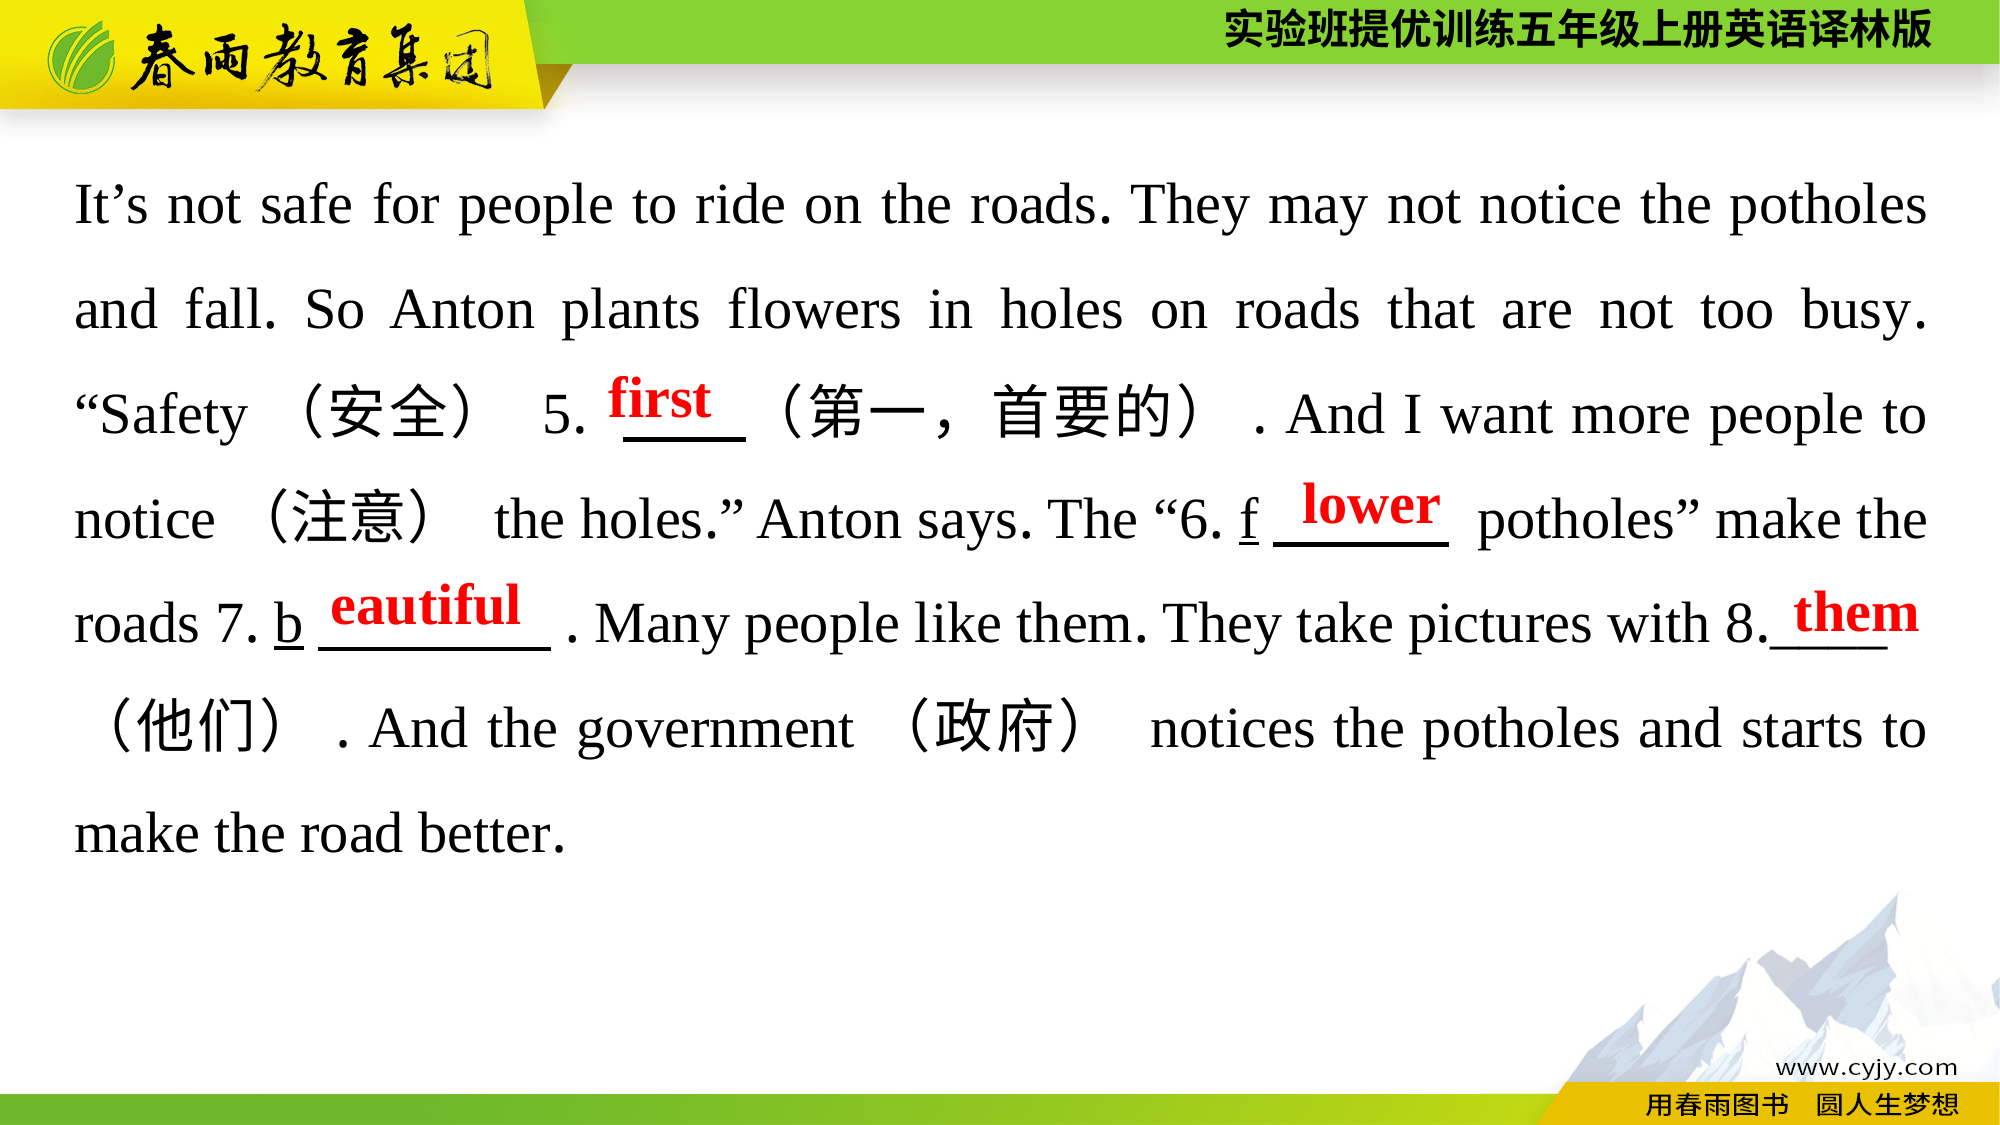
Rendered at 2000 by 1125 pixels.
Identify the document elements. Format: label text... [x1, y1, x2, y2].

text_box lower [1287, 457, 1457, 543]
text_box first [593, 351, 728, 436]
list It’s not safe for people to ride on the roads. They may not notice the potholes and fall. So Anton plants flowers in holes on roads that are not too busy. “Safety（安全） 5. （第一，首要的）. And I want more people to notice（注意） the holes.” Anton says. The “6. f potholes” make the roads 7. b . Many people like them. They take pictures with 8.____ （他们）. And the government（政府） notices the potholes and starts to make the road better. [59, 122, 1944, 880]
text_box them [1779, 565, 1936, 650]
text_box eautiful [315, 559, 538, 644]
picture [0, 0, 2000, 1125]
